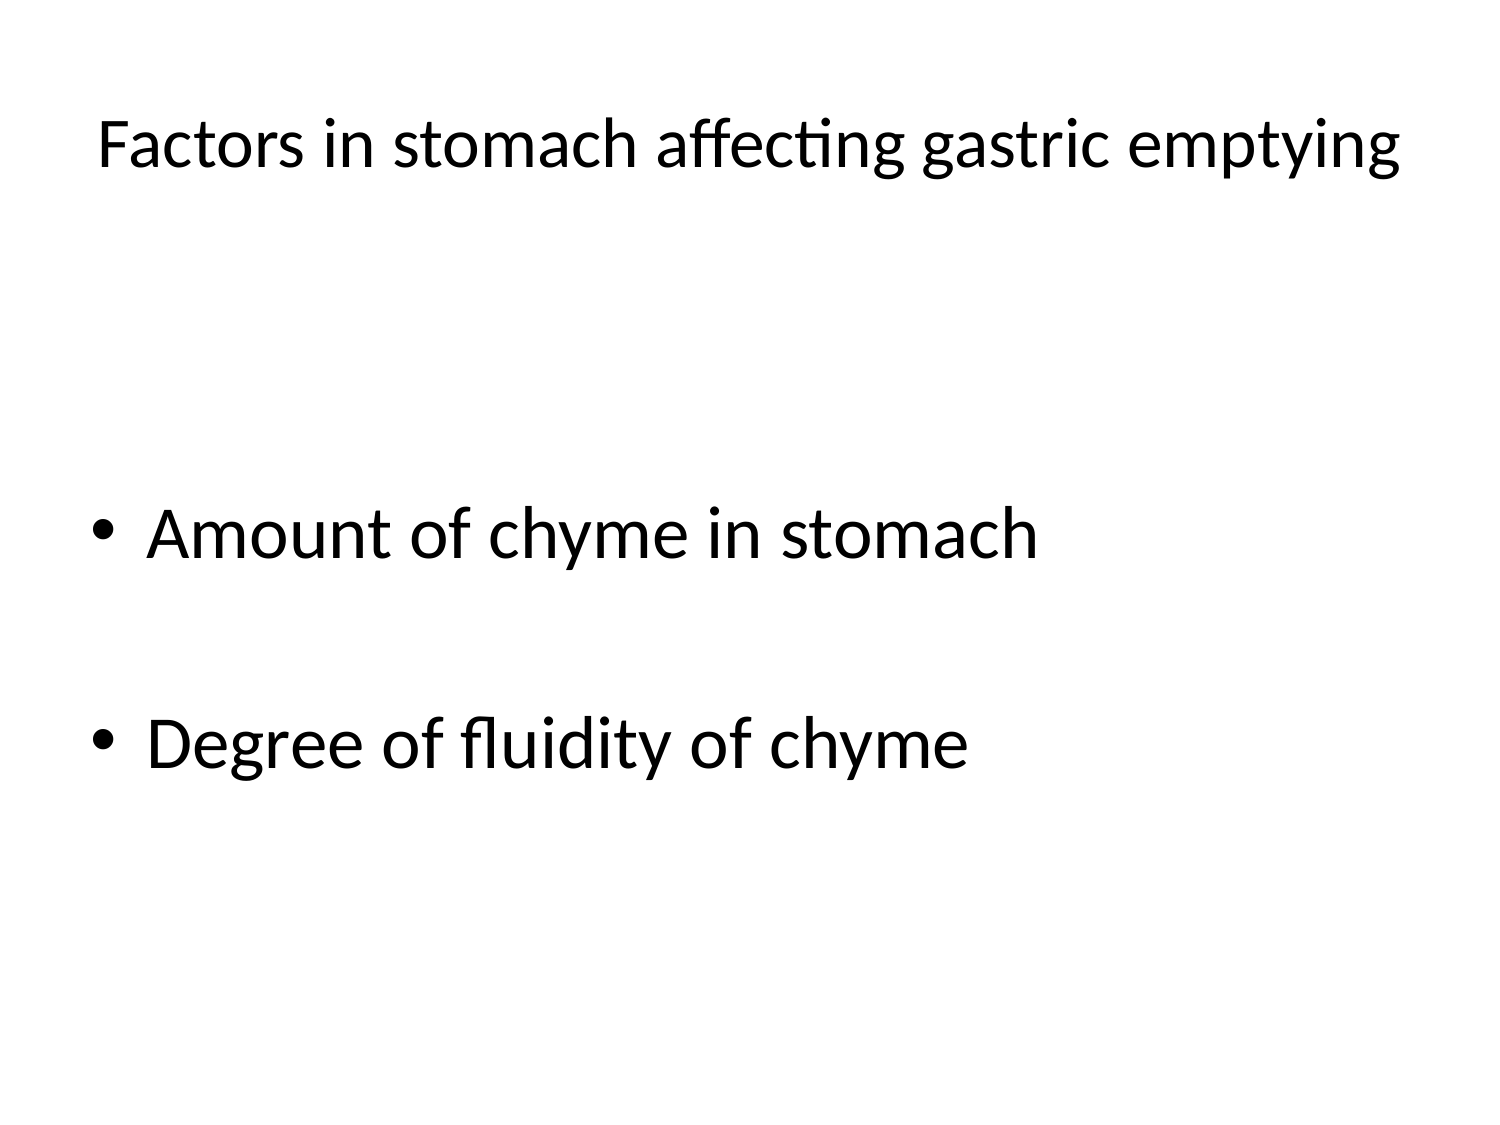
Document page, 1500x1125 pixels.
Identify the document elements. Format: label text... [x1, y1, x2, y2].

list Amount of chyme in stomach Degree of fluidity of chyme [75, 262, 1425, 1005]
title Factors in stomach affecting gastric emptying [75, 45, 1425, 233]
